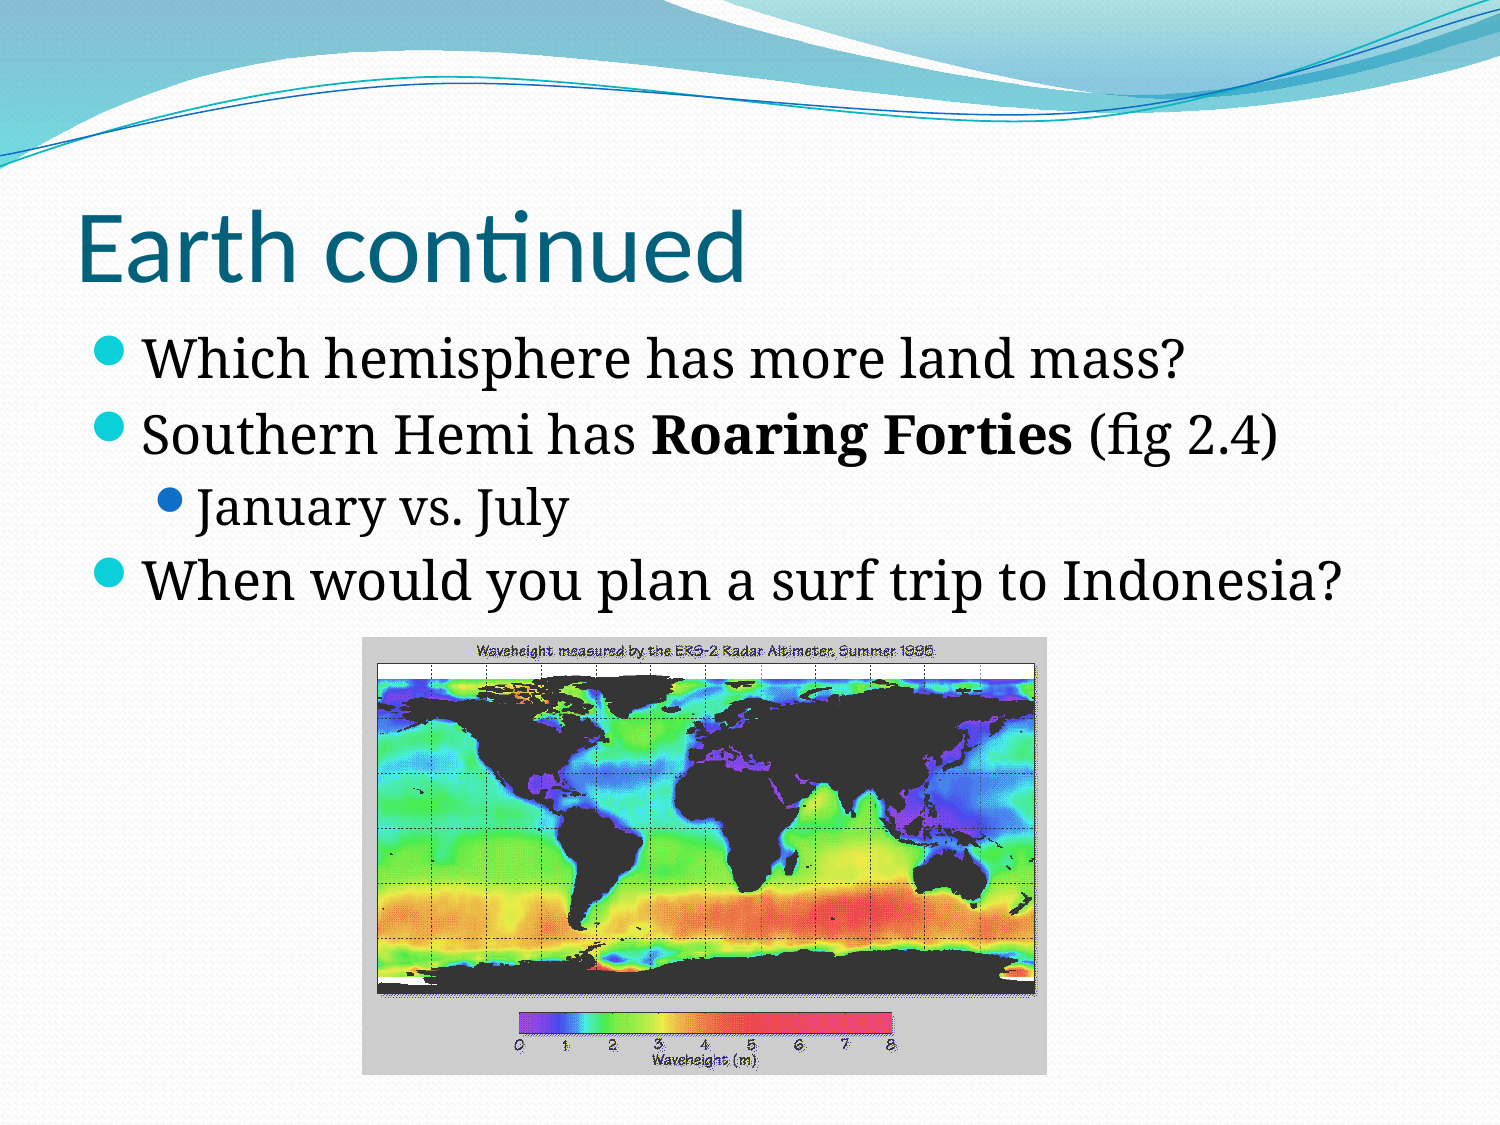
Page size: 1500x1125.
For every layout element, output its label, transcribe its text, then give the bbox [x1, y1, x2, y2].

title Ch.5 Propagation of Free-Travelling Swell (Fig 5.1 & 5.2) [355, 638, 362, 1038]
picture [362, 637, 1048, 1076]
title Ch.5 Propagation of Free-Travelling Swell (Fig 5.1 & 5.2) [1048, 639, 1054, 1038]
title Earth continued [75, 115, 1425, 303]
list Which hemisphere has more land mass? Southern Hemi has Roaring Forties (fig 2.4) January vs. July When would you plan a surf trip to Indonesia? [75, 317, 1425, 1038]
